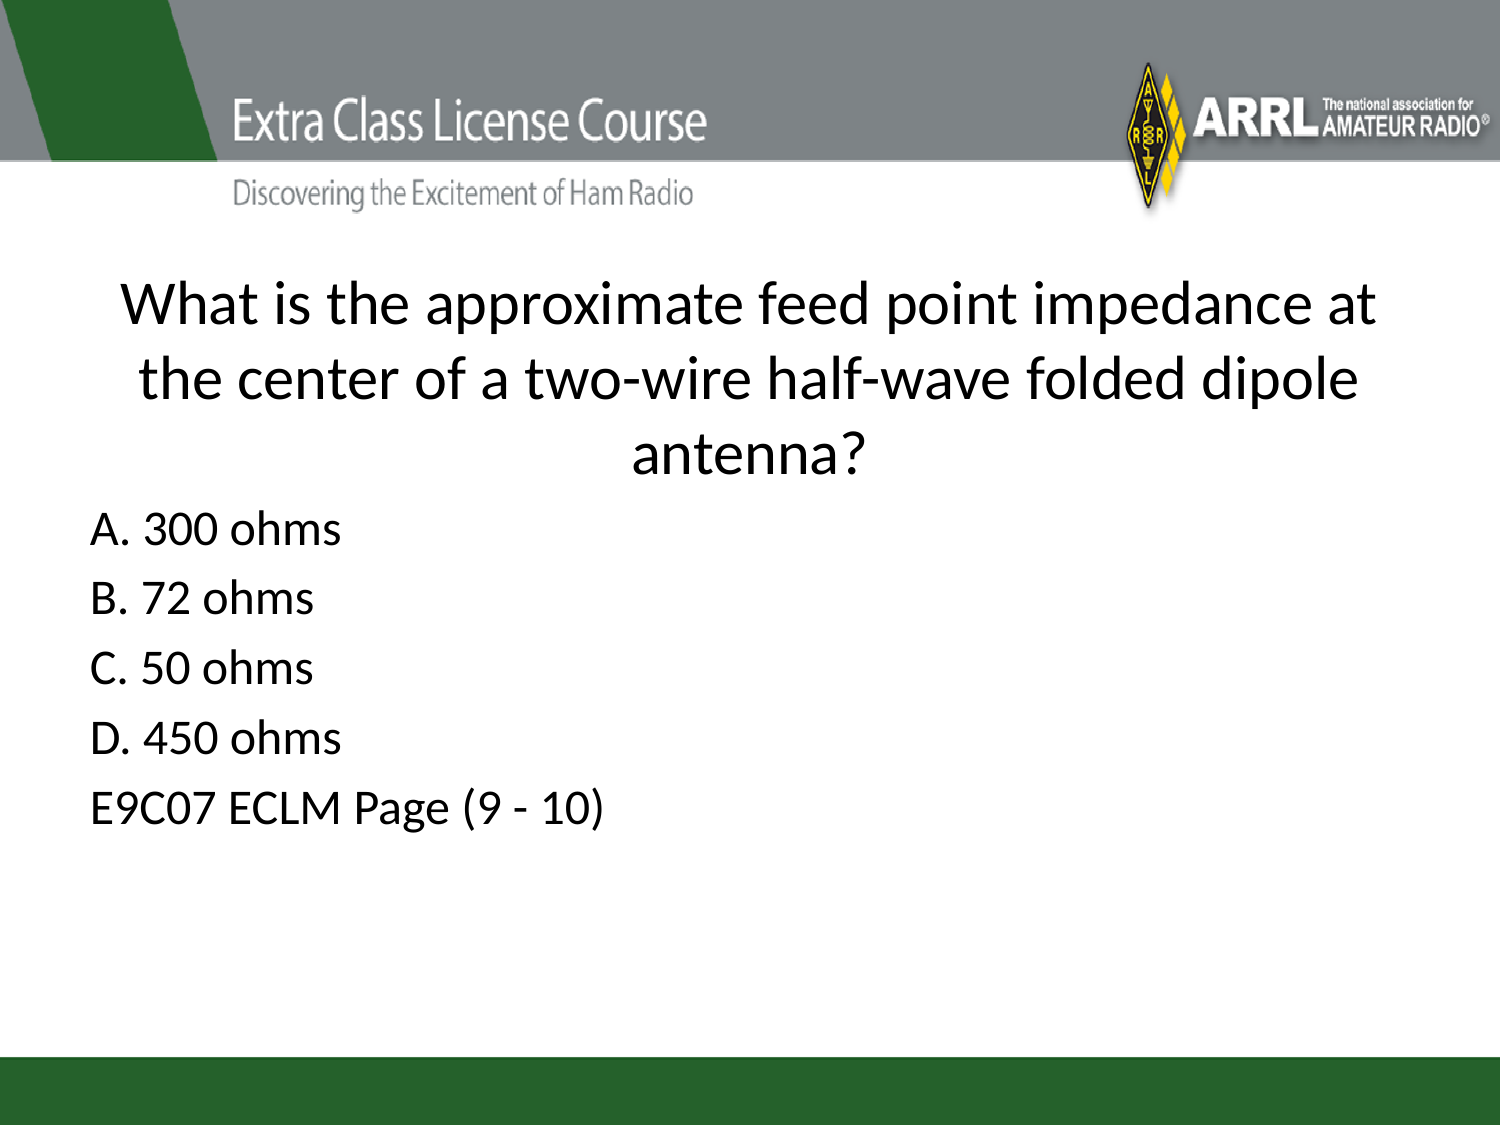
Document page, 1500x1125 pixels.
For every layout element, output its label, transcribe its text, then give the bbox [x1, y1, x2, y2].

list A. 300 ohms B. 72 ohms C. 50 ohms D. 450 ohms E9C07 ECLM Page (9 - 10) [75, 487, 1425, 1005]
picture [0, 0, 1500, 1125]
title What is the approximate feed point impedance at the center of a two-wire half-wave folded dipole antenna? [75, 254, 1425, 435]
